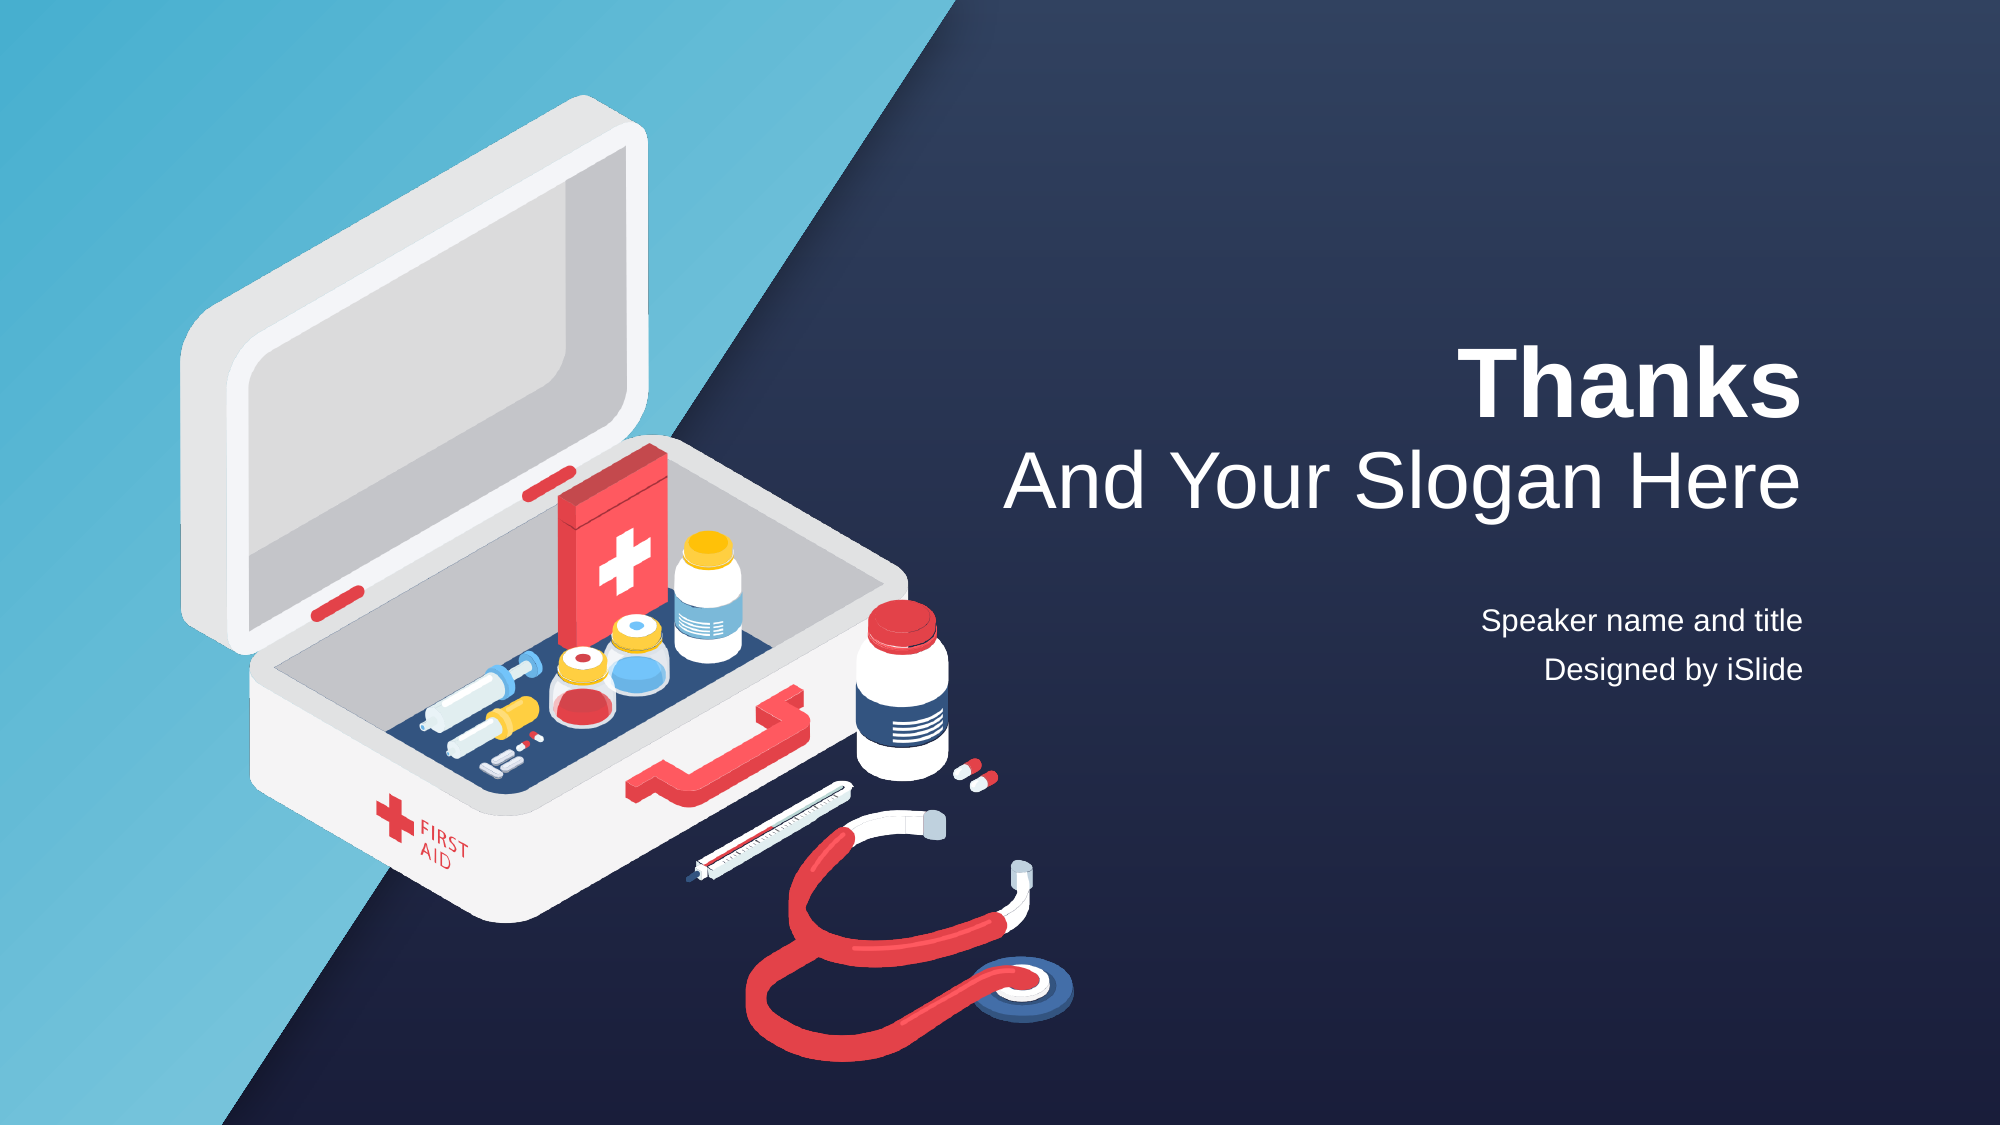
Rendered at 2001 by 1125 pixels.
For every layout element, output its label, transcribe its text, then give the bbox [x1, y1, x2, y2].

list Speaker name and title [928, 596, 1819, 646]
title Thanks And Your Slogan Here [928, 267, 1819, 534]
picture [179, 95, 1074, 1062]
list Designed by iSlide [928, 646, 1819, 697]
